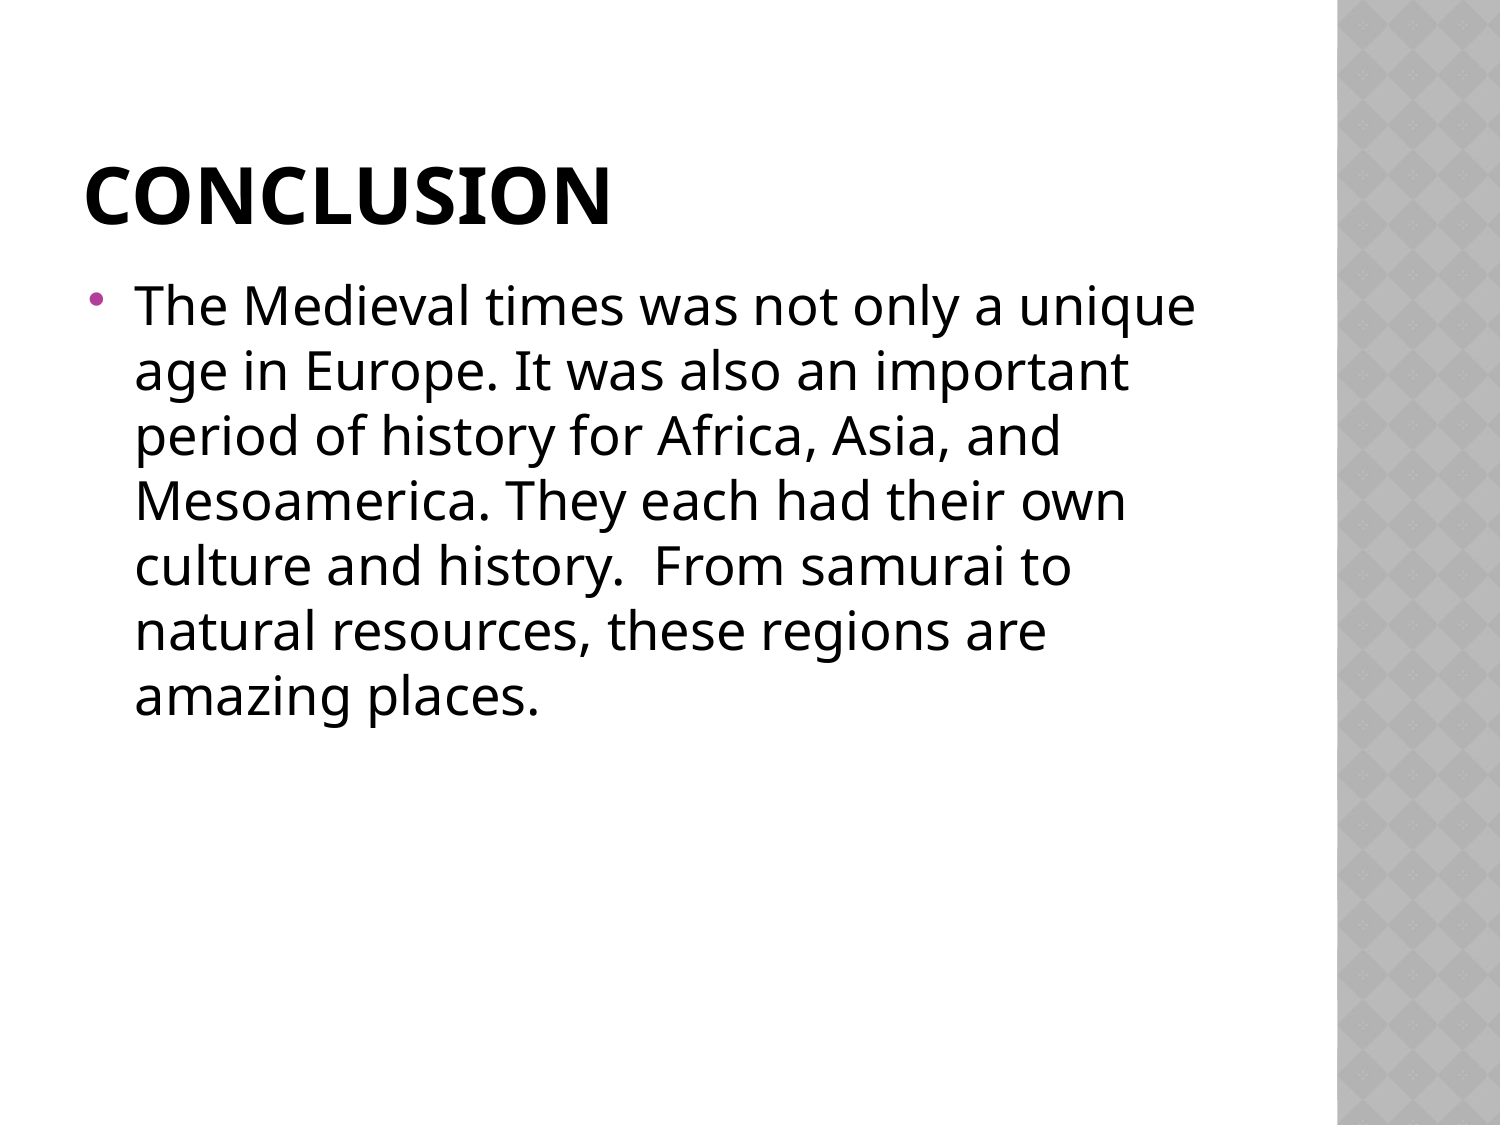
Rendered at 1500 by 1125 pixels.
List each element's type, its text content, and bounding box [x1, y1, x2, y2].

title Conclusion [75, 52, 1263, 240]
list The Medieval times was not only a unique age in Europe. It was also an important period of history for Africa, Asia, and Mesoamerica. They each had their own culture and history. From samurai to natural resources, these regions are amazing places. [75, 264, 1263, 1059]
